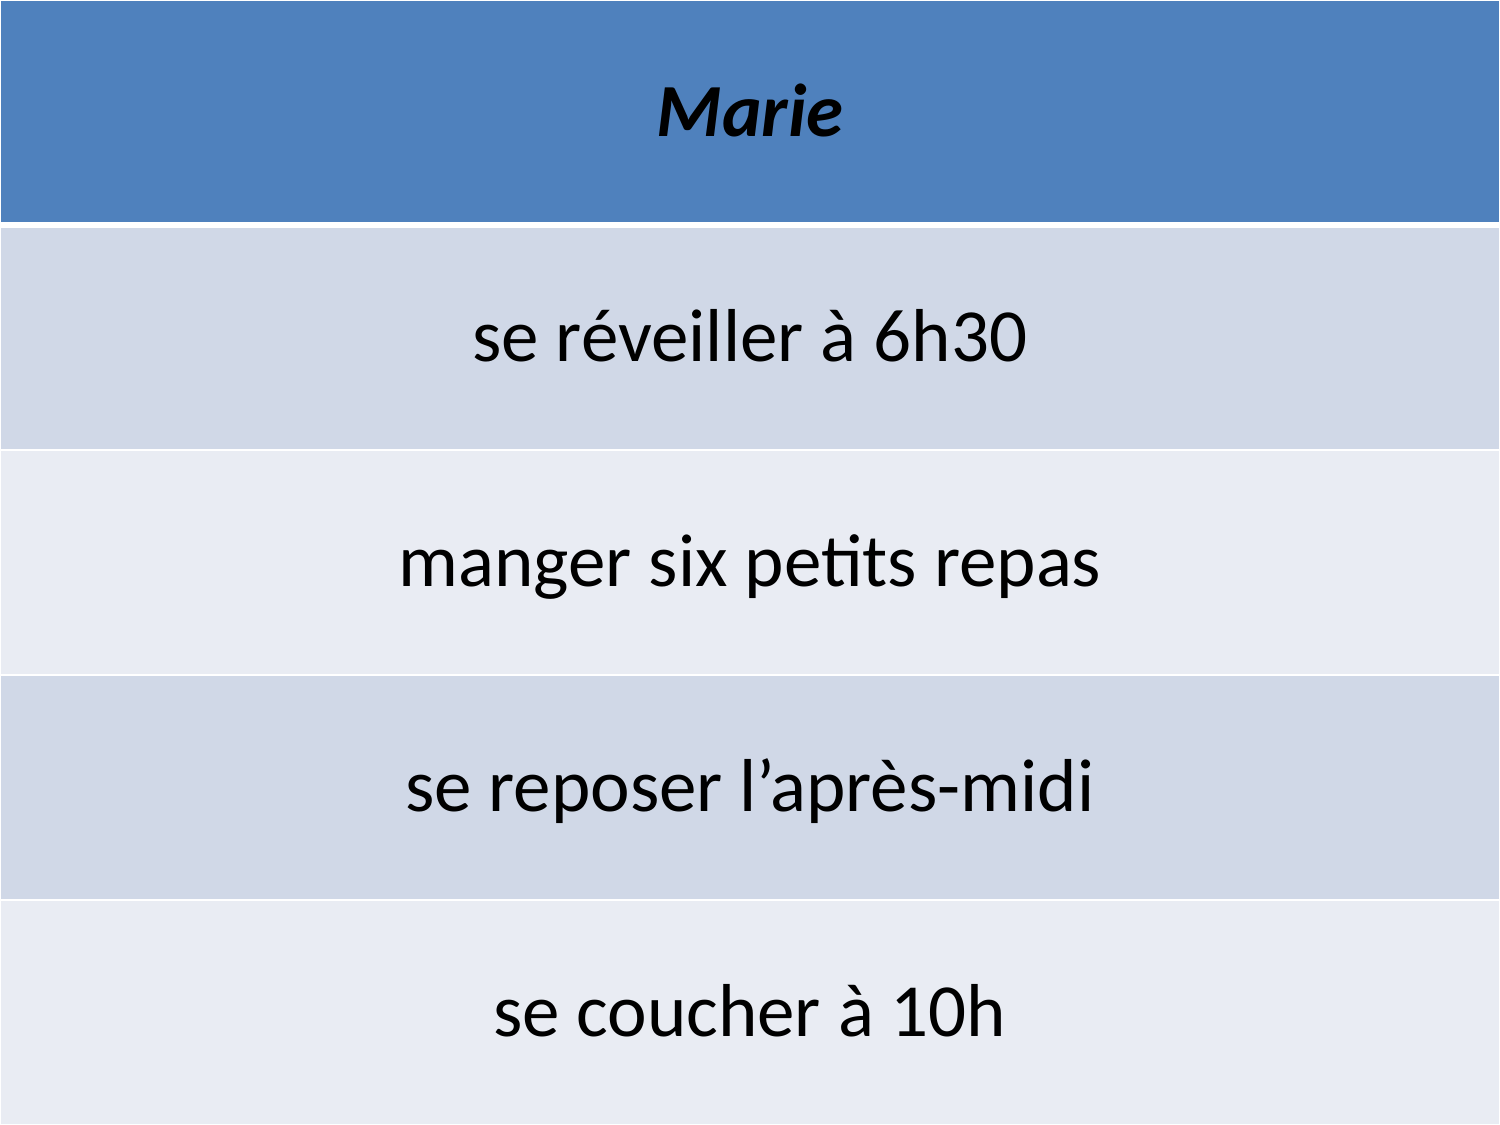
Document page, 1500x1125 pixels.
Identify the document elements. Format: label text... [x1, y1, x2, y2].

table_cell se coucher à 10h [1, 901, 1499, 1124]
table_cell se reposer l’après-midi [1, 676, 1499, 899]
table_header Marie [1, 1, 1499, 222]
table_cell manger six petits repas [1, 451, 1499, 674]
table_cell se réveiller à 6h30 [1, 228, 1499, 449]
